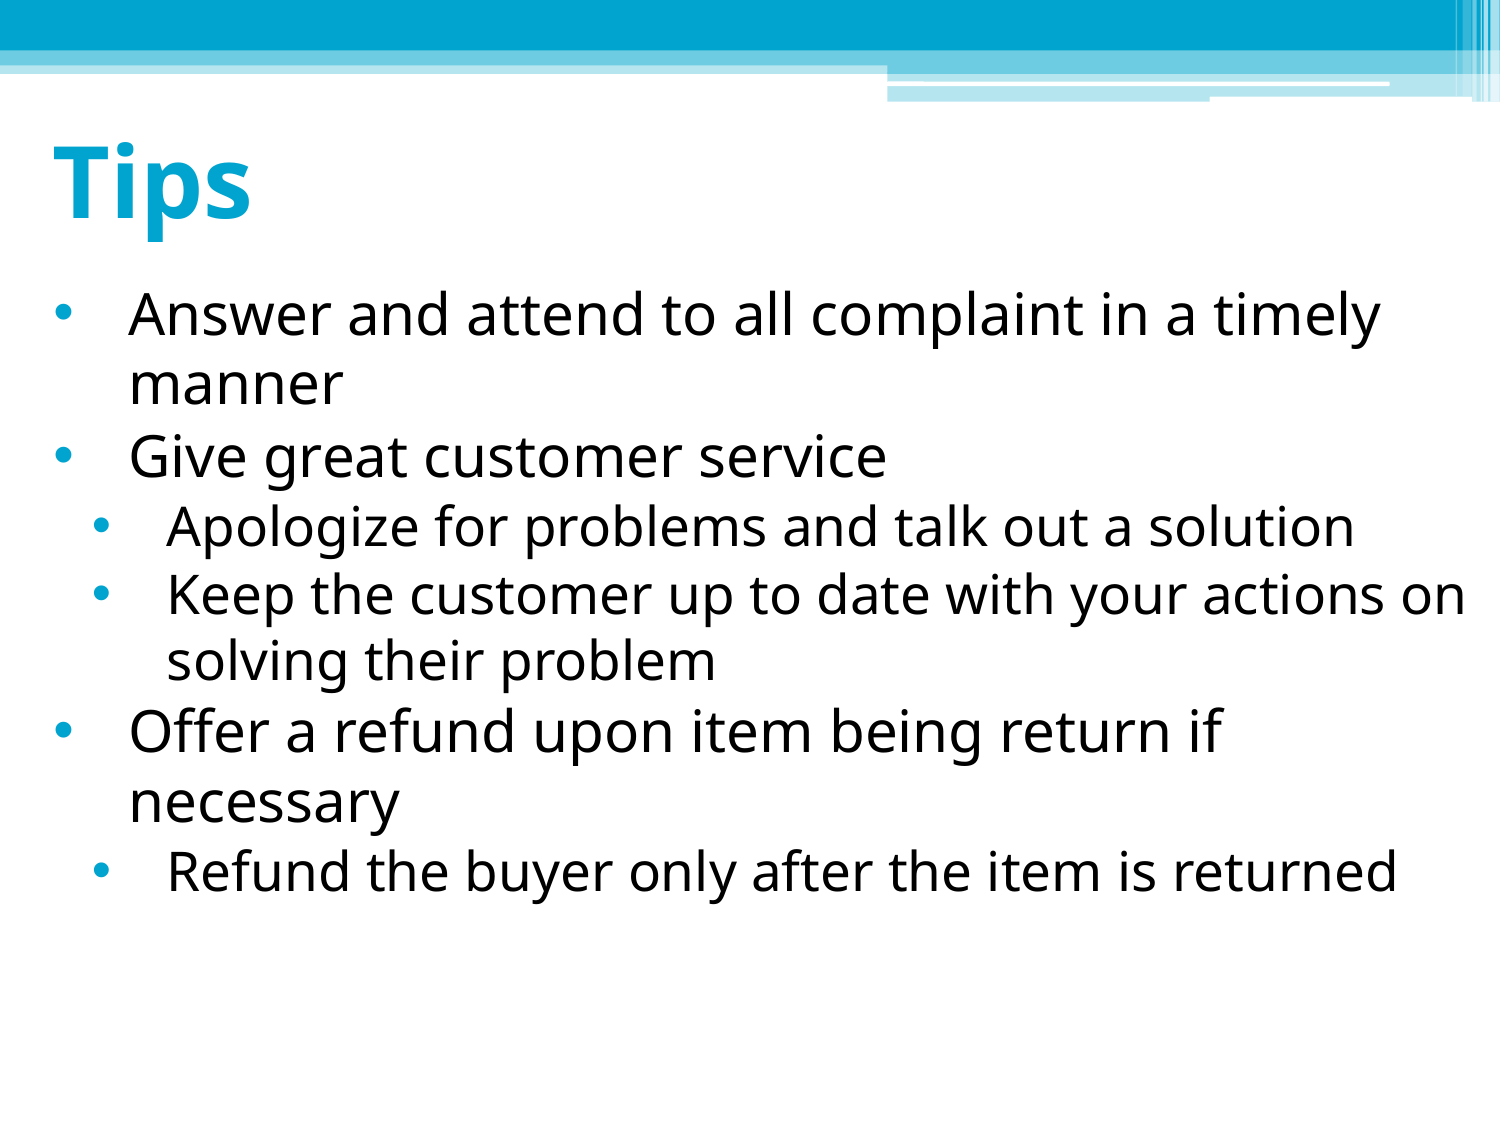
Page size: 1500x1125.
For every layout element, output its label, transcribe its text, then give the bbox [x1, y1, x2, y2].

list Answer and attend to all complaint in a timely manner Give great customer service Apologize for problems and talk out a solution Keep the customer up to date with your actions on solving their problem Offer a refund upon item being return if necessary Refund the buyer only after the item is returned [38, 269, 1500, 1125]
title Tips [37, 87, 1500, 269]
